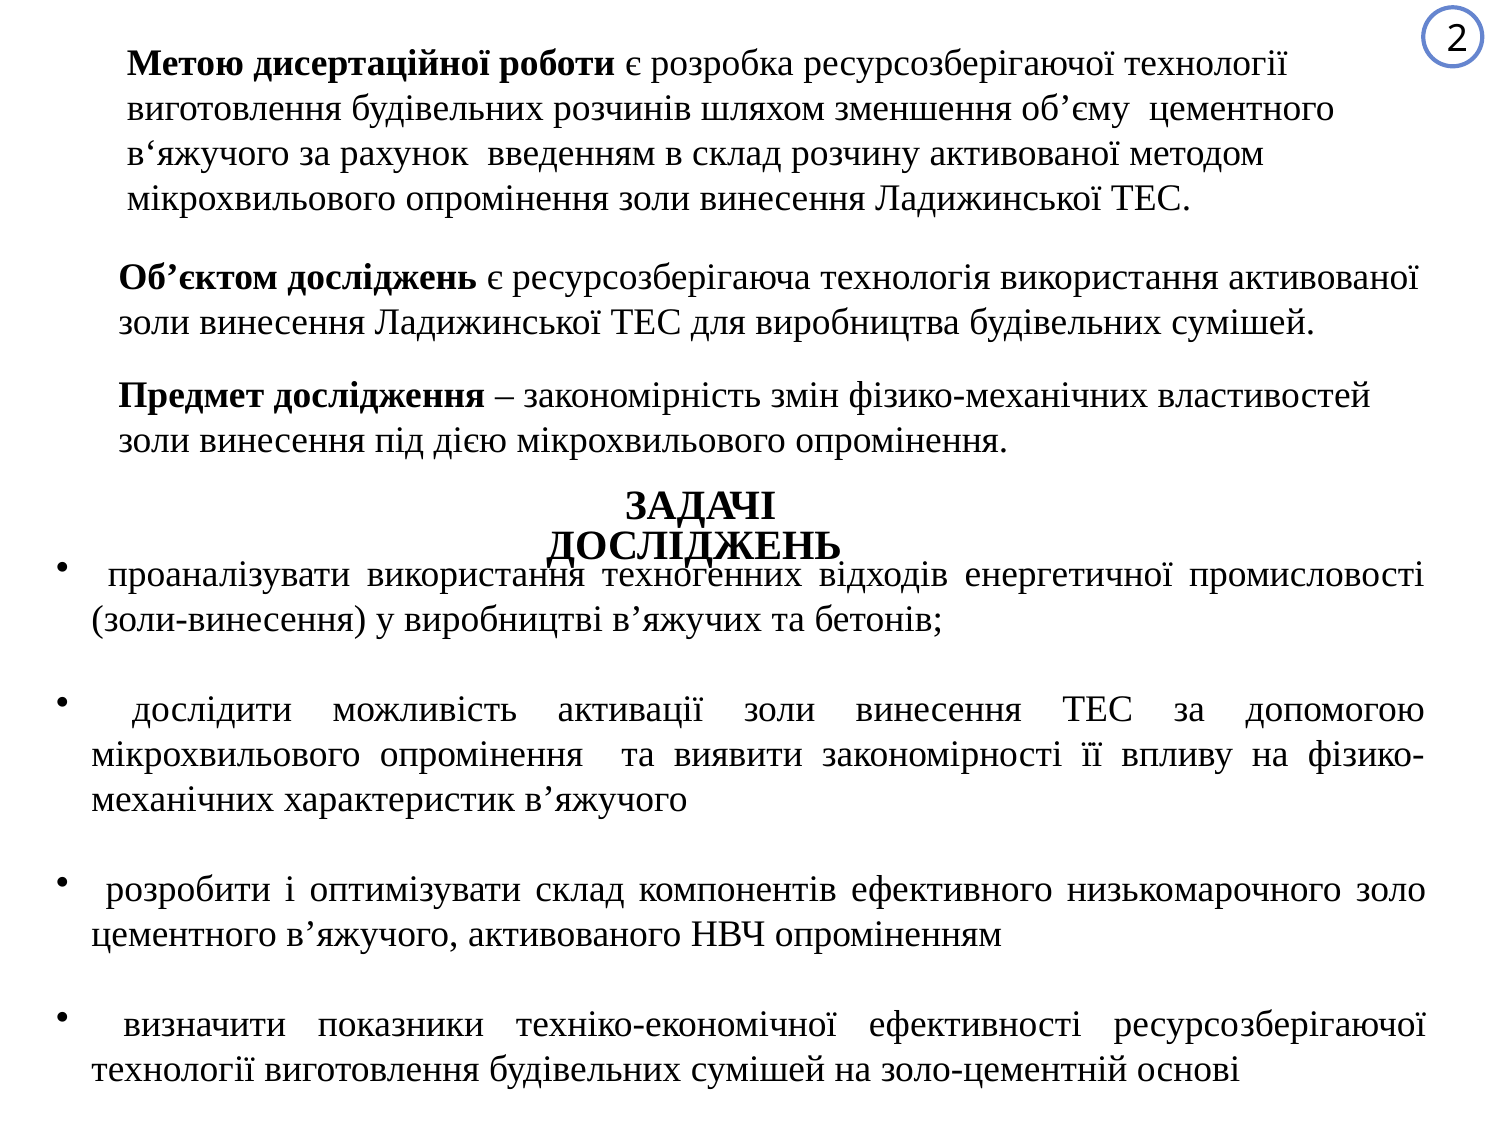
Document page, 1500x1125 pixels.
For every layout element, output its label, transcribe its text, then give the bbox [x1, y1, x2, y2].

text_box Метою дисертаційної роботи є розробка ресурсозберігаючої технології виготовлення будівельних розчинів шляхом зменшення об’єму цементного в‘яжучого за рахунок введенням в склад розчину активованої методом мікрохвильового опромінення золи винесення Ладижинської ТЕС. [112, 30, 1400, 226]
text_box Предмет дослідження – закономірність змін фізико-механічних властивостей золи винесення під дією мікрохвильового опромінення. [29, 362, 1471, 468]
text_box 2 [1421, 5, 1485, 69]
text_box ЗАДАЧІ ДОСЛІДЖЕНЬ [531, 479, 1020, 535]
text_box проаналізувати використання техногенних відходів енергетичної промисловості (золи-винесення) у виробництві в’яжучих та бетонів; дослідити можливість активації золи винесення ТЕС за допомогою мікрохвильового опромінення та виявити закономірності її впливу на фізико-механічних характеристик в’яжучого розробити і оптимізувати склад компонентів ефективного низько­марочного золо­цементного в’яжучого, активованого НВЧ опроміненням визначити показники техніко-економічної ефективності ресурсо­зберігаючої технології виготовлення будівельних сумішей на золо-цементній основі [41, 541, 1441, 1097]
text_box Об’єктом досліджень є ресурсозберігаюча технологія використання активованої золи винесення Ладижинської ТЕС для виробництва будівельних сумішей. [29, 244, 1500, 349]
